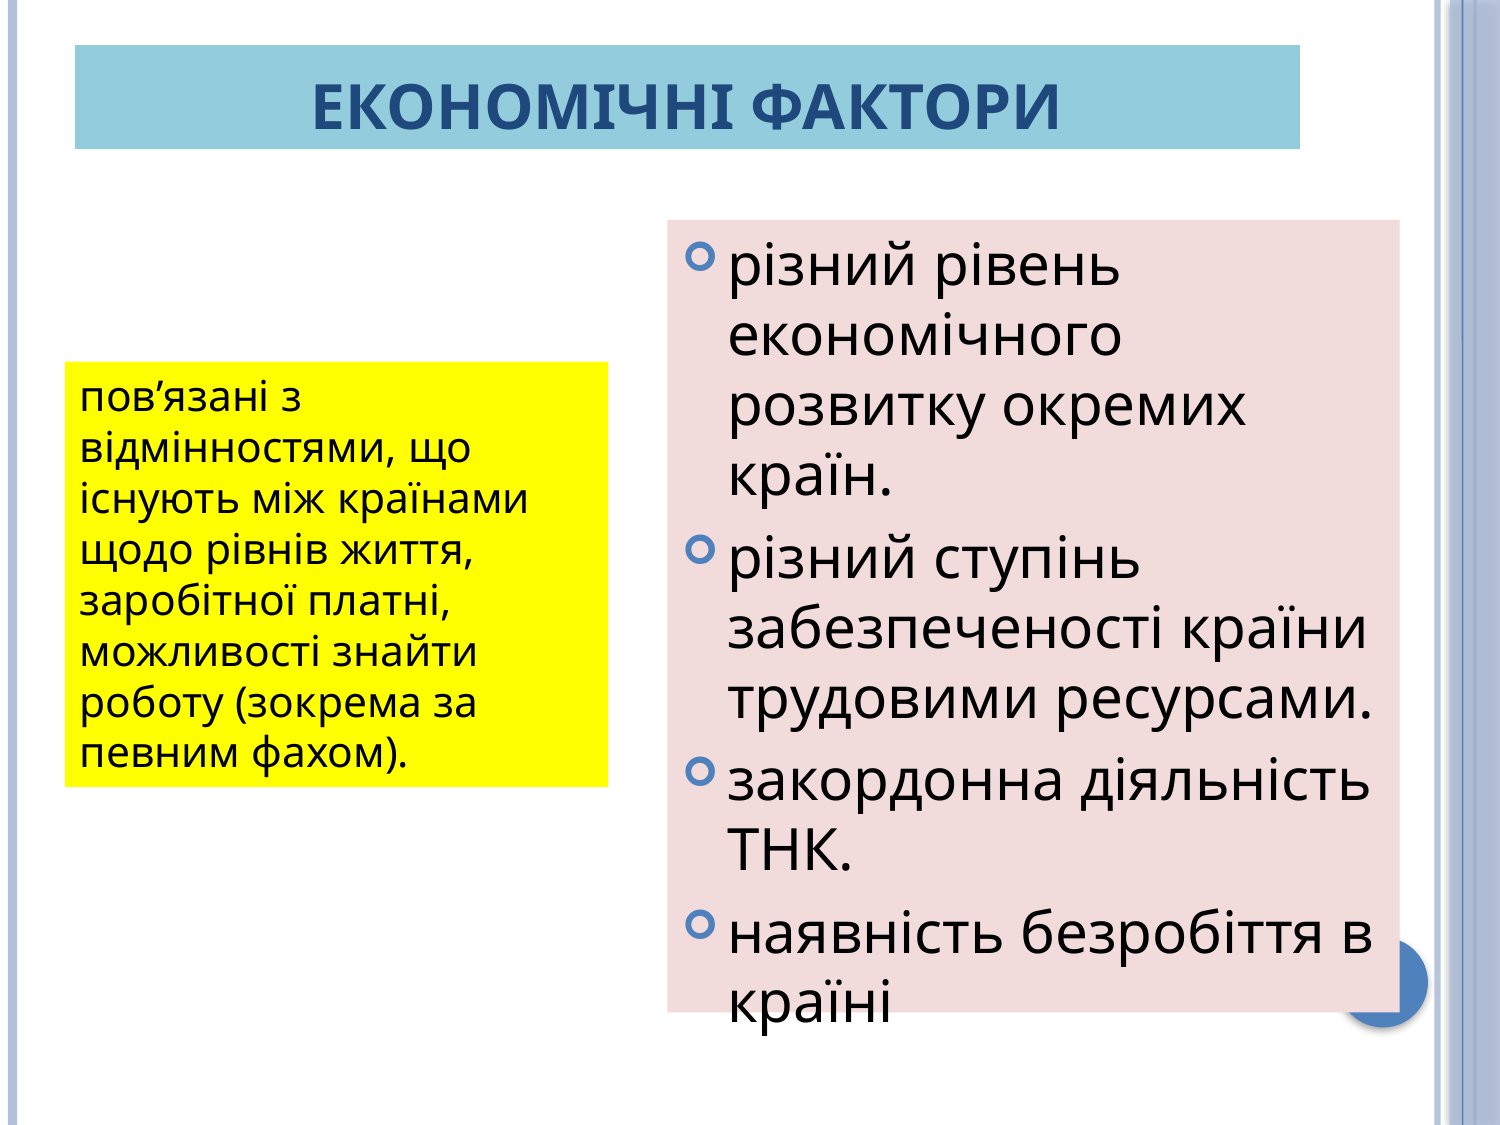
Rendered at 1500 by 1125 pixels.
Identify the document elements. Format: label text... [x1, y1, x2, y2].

list пов’язані з відмінностями, що існують між країнами щодо рівнів життя, заробітної платні, можливості знайти роботу (зокрема за певним фахом). [64, 361, 609, 787]
title Економічні фактори [75, 45, 1300, 149]
list різний рівень економічного розвитку окремих країн. різний ступінь забезпеченості країни трудовими ресурсами. закордонна діяльність ТНК. наявність безробіття в країні [667, 219, 1400, 1013]
